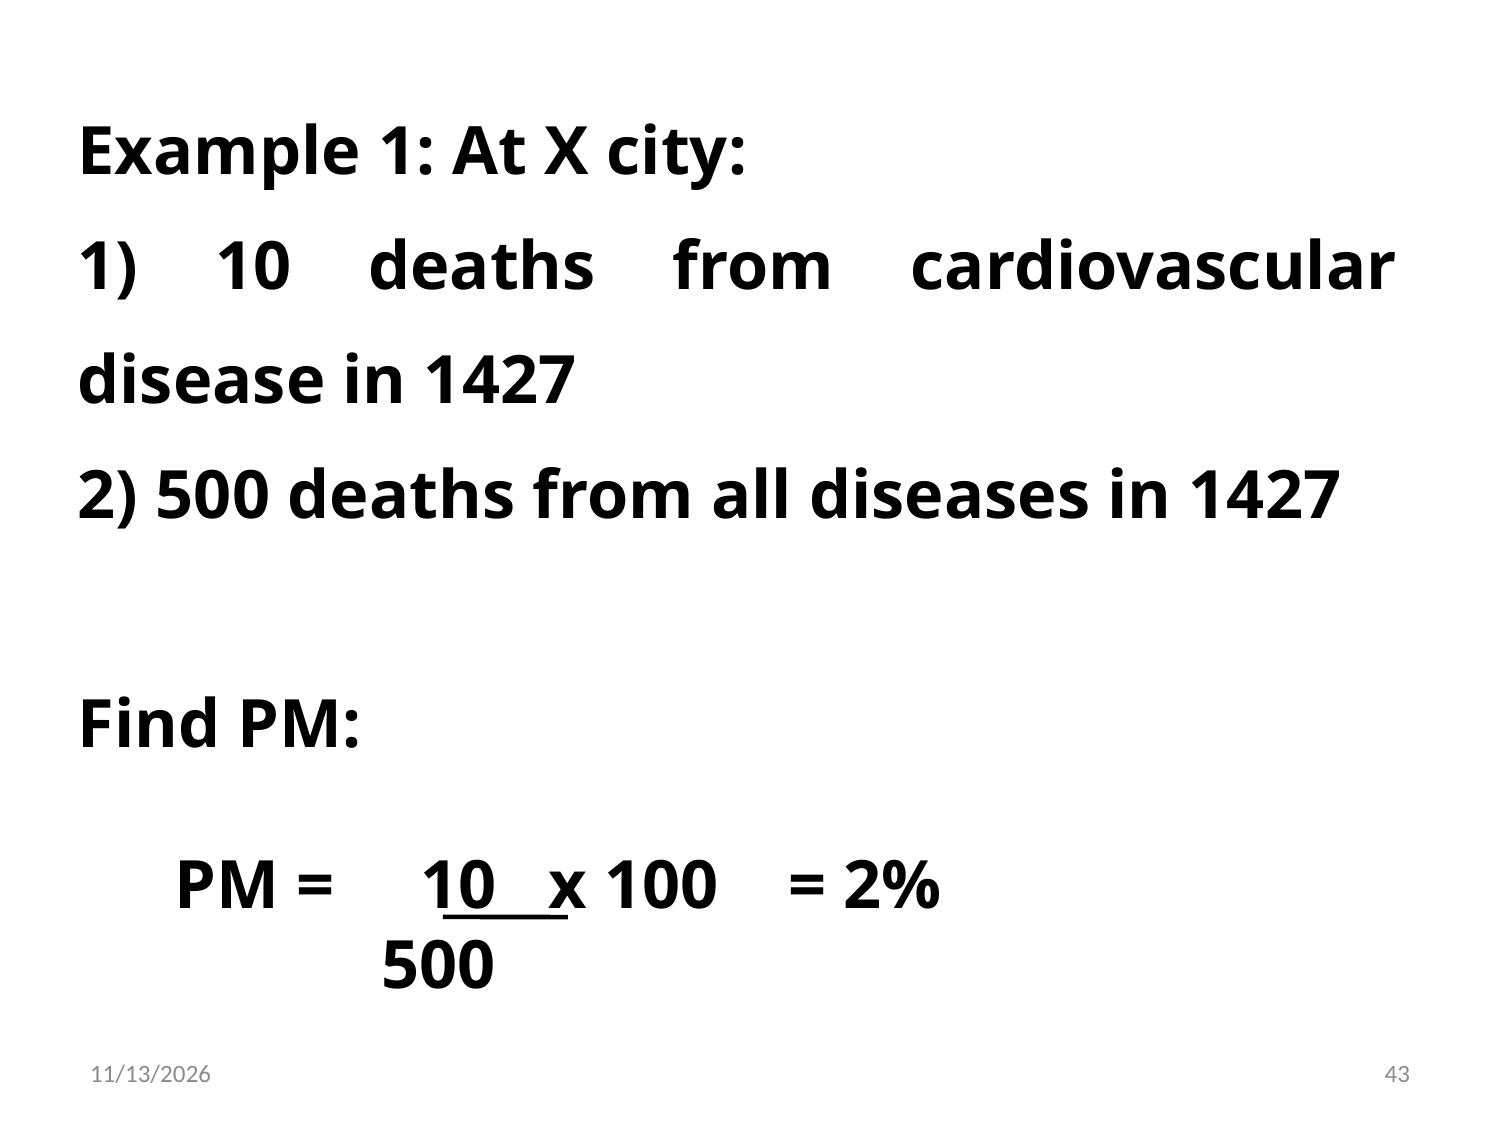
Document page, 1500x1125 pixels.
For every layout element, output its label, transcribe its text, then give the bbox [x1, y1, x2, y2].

text_box Example 1: At X city: 1) 10 deaths from cardiovascular disease in 1427 2) 500 deaths from all diseases in 1427 Find PM: [62, 66, 1413, 769]
slide_number 43 [1074, 1042, 1425, 1103]
text_box PM = 10 x 100 = 2% 500 [159, 834, 1422, 1009]
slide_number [75, 1042, 425, 1103]
